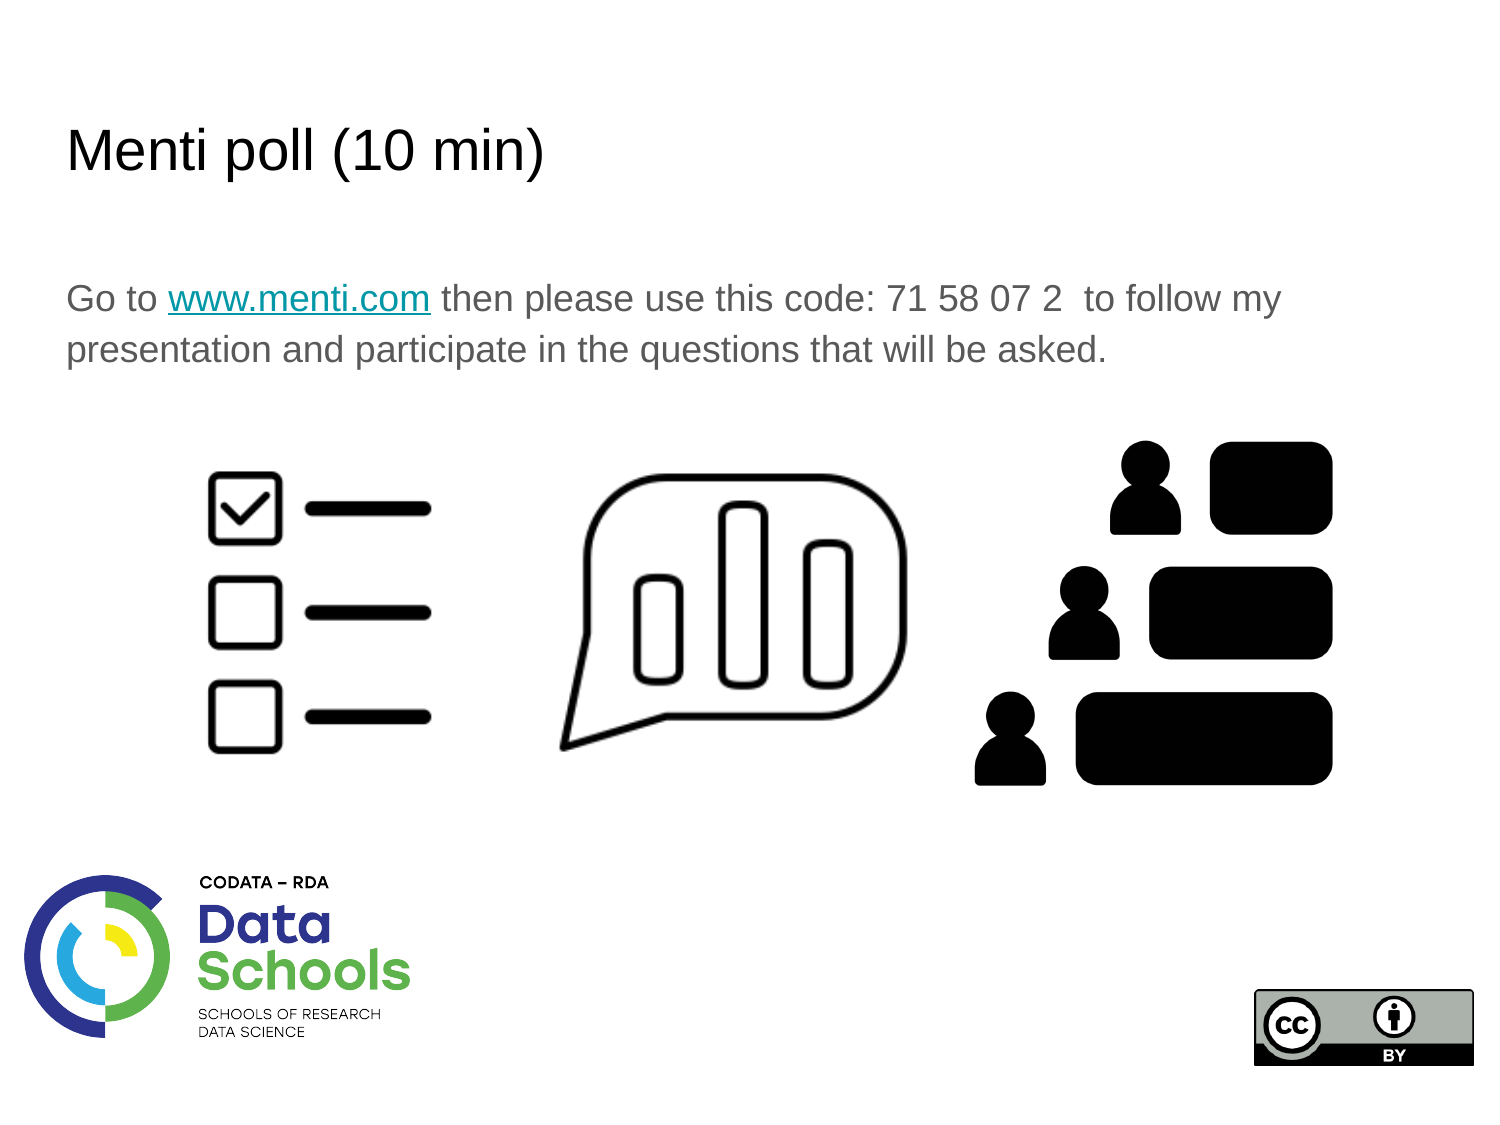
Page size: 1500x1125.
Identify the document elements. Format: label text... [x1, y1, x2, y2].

picture [24, 875, 411, 1038]
list Go to www.menti.com then please use this code: 71 58 07 2 to follow my presentation and participate in the questions that will be asked. [51, 252, 1418, 821]
picture [971, 430, 1336, 795]
title Menti poll (10 min) [51, 97, 1449, 223]
picture [541, 420, 927, 806]
picture [1254, 988, 1474, 1066]
picture [163, 456, 477, 770]
